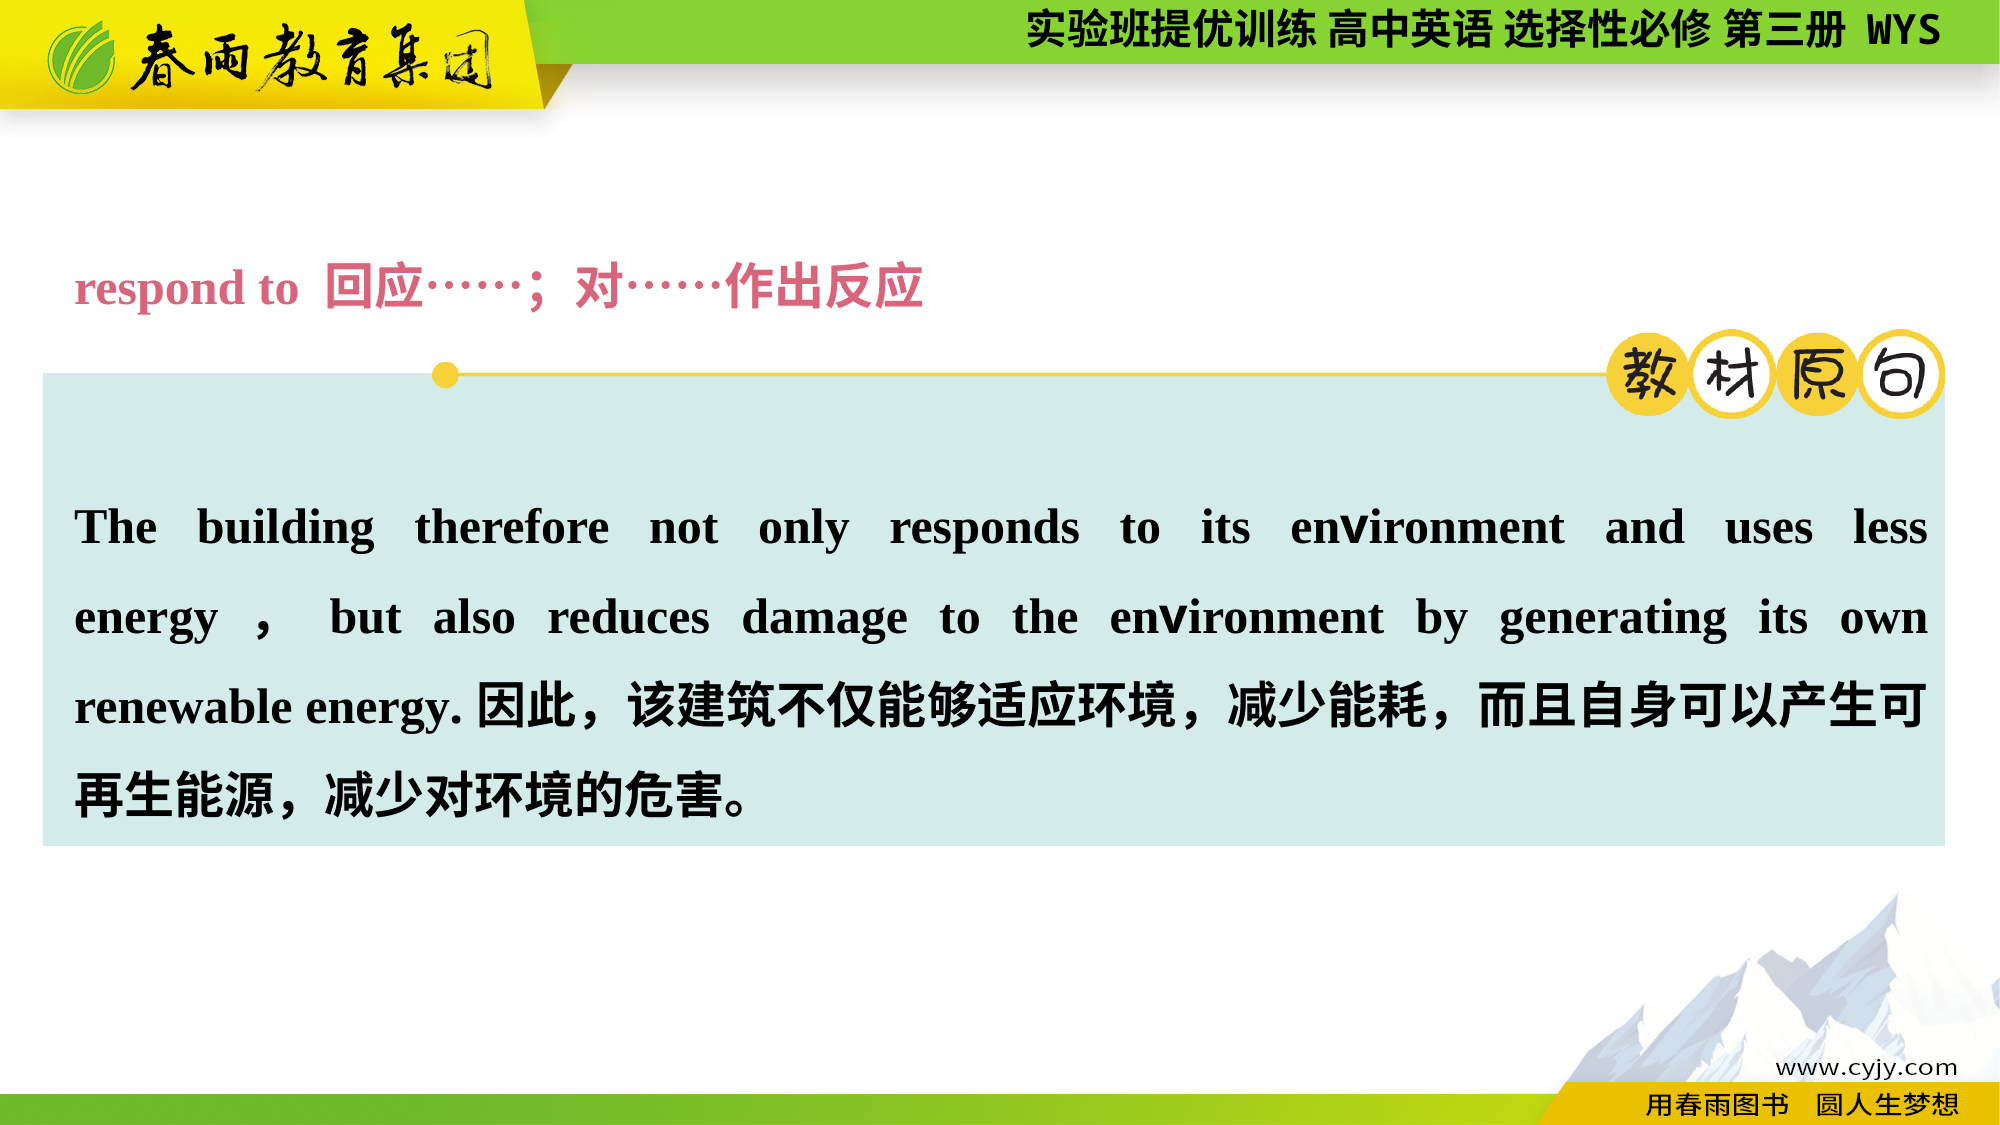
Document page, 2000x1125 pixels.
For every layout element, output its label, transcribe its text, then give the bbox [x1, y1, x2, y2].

list respond to 回应……；对……作出反应 [59, 216, 1944, 312]
picture [0, 0, 2000, 1125]
